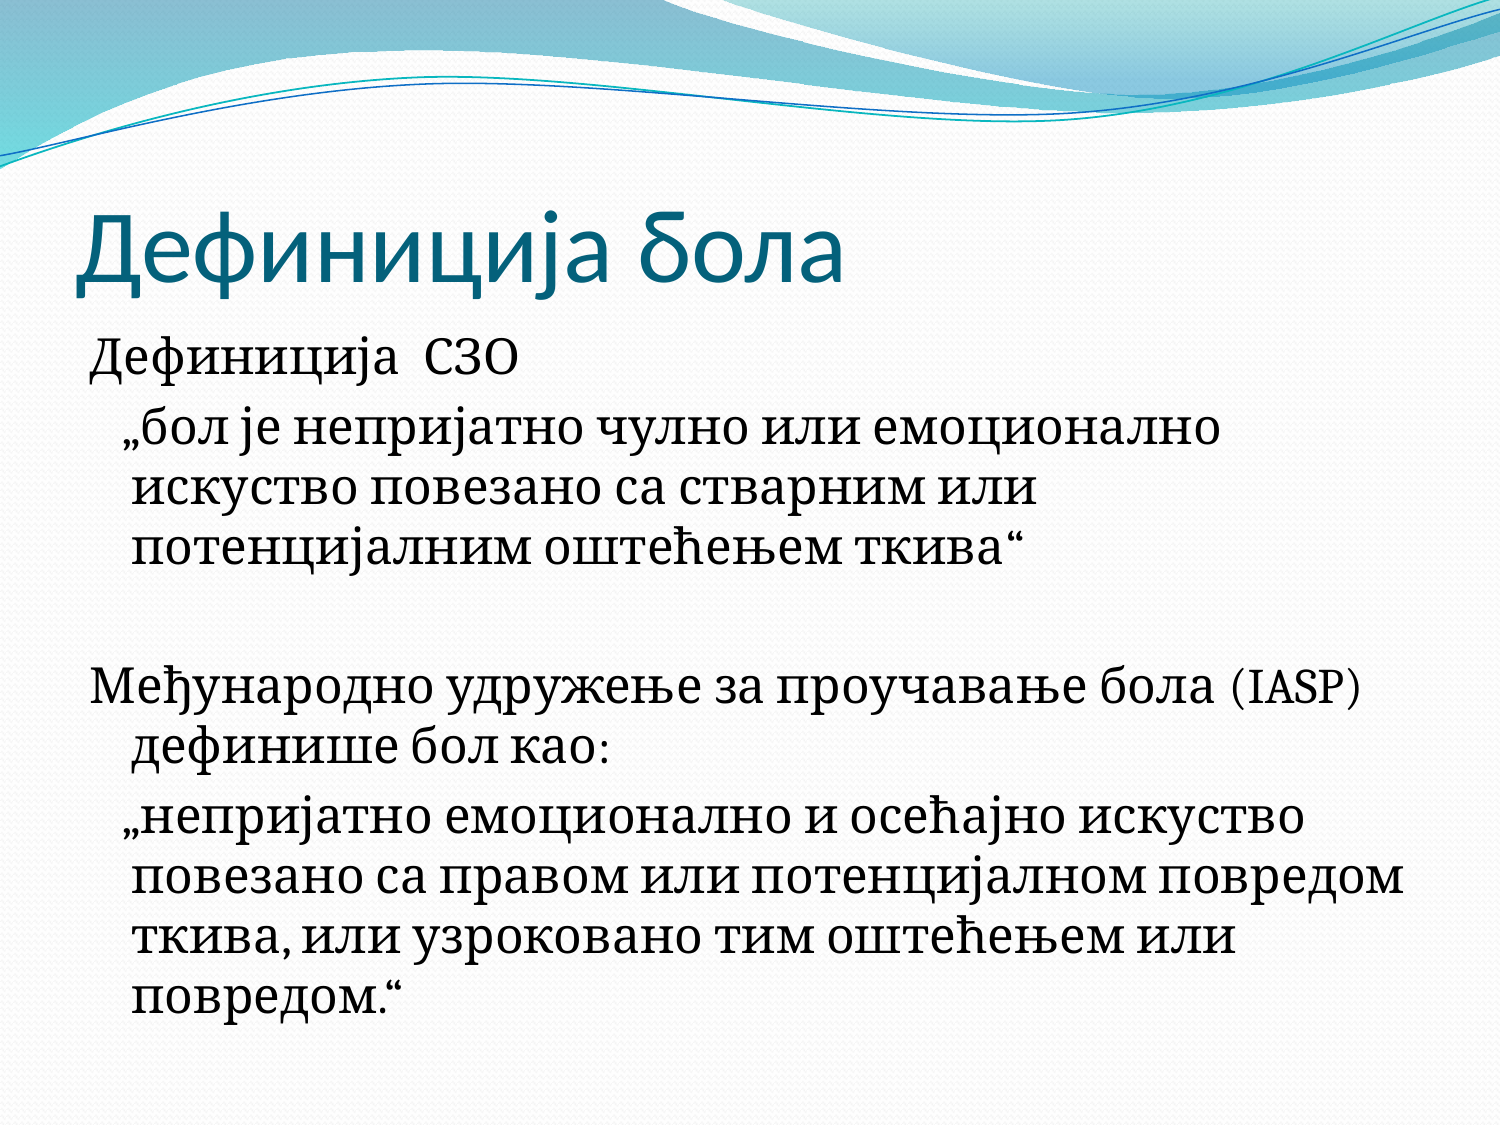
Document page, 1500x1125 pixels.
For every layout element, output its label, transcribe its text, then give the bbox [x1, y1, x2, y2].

title Дефиниција бола [75, 115, 1425, 303]
list Дефиниција СЗО „бол је непријатно чулно или емоционално искуство повезано са стварним или потенцијалним оштећењем ткива“ Међународно удружење за проучавање бола (IASP) дефинише бол као: „непријатно емоционално и осећајно искуство повезано са правом или потенцијалном повредом ткива, или узроковано тим оштећењем или повредом.“ [75, 317, 1425, 1038]
